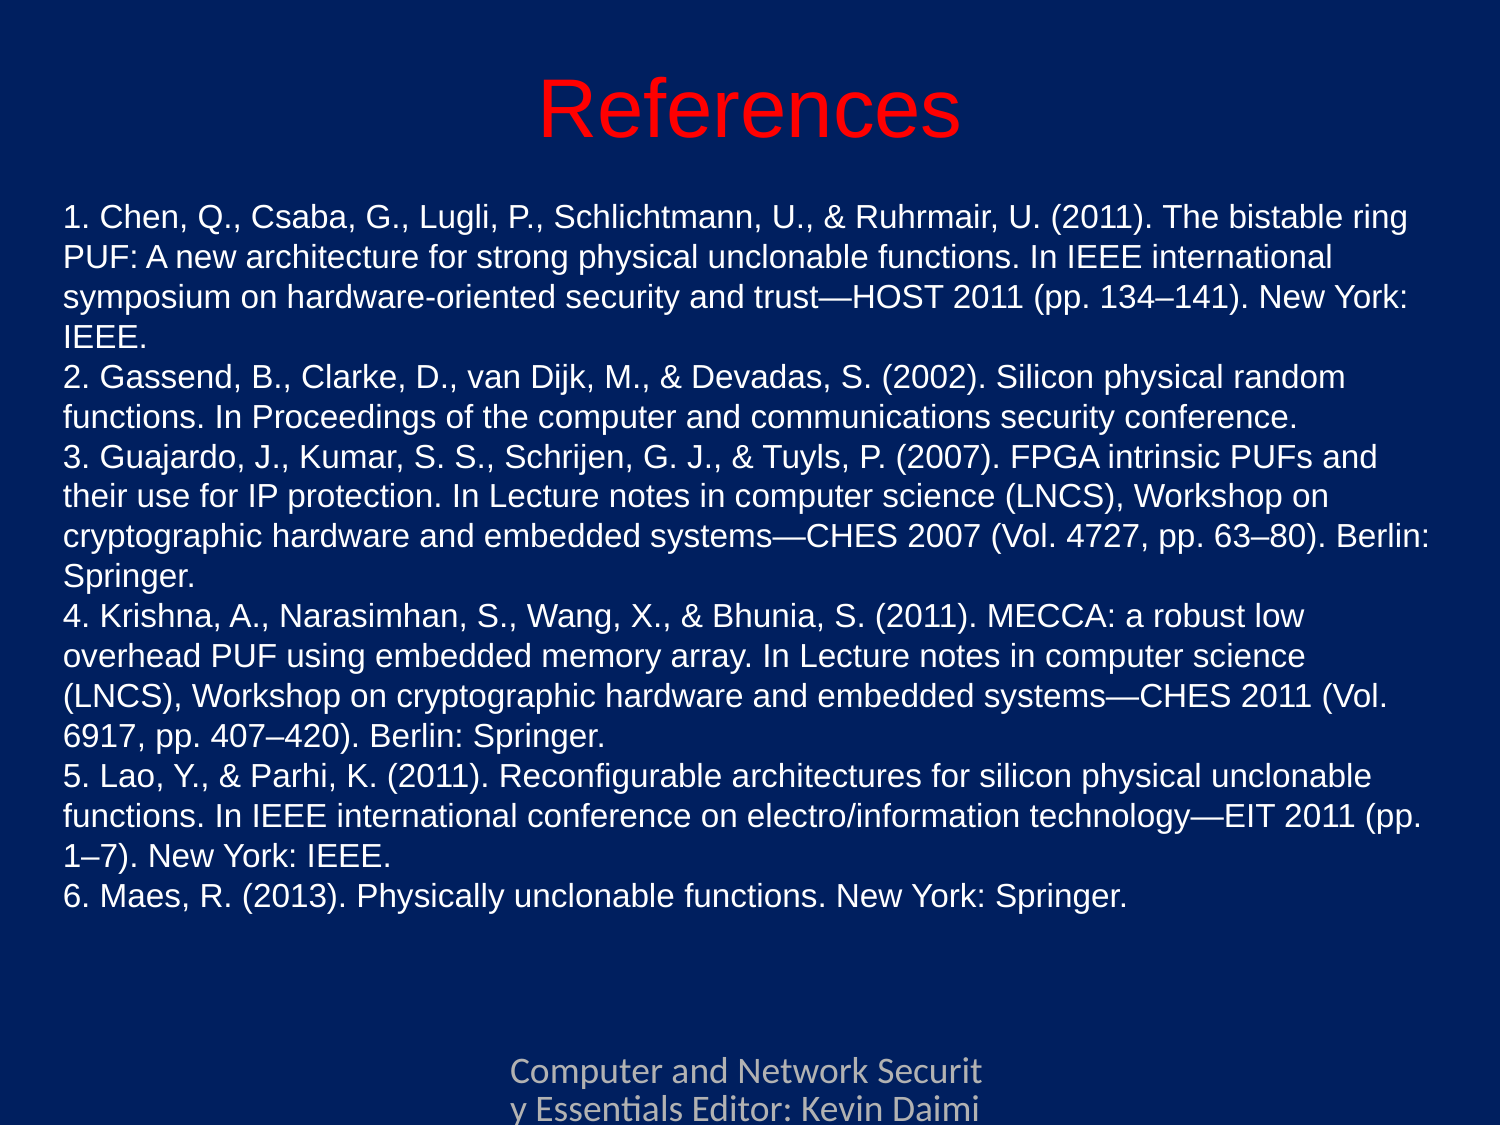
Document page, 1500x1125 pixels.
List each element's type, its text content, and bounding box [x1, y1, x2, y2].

footer Computer and Network Security Essentials Editor: Kevin Daimi Associate Editors: Guillermo Francia, Levent Ertaul, Luis H. Encinas, Eman El-Sheikh Published by Springer [510, 1046, 990, 1103]
title References [44, 53, 1456, 155]
list 1. Chen, Q., Csaba, G., Lugli, P., Schlichtmann, U., & Ruhrmair, U. (2011). The bistable ring PUF: A new architecture for strong physical unclonable functions. In IEEE international symposium on hardware-oriented security and trust—HOST 2011 (pp. 134–141). New York: IEEE. 2. Gassend, B., Clarke, D., van Dijk, M., & Devadas, S. (2002). Silicon physical random functions. In Proceedings of the computer and communications security conference. 3. Guajardo, J., Kumar, S. S., Schrijen, G. J., & Tuyls, P. (2007). FPGA intrinsic PUFs and their use for IP protection. In Lecture notes in computer science (LNCS), Workshop on cryptographic hardware and embedded systems—CHES 2007 (Vol. 4727, pp. 63–80). Berlin: Springer. 4. Krishna, A., Narasimhan, S., Wang, X., & Bhunia, S. (2011). MECCA: a robust low overhead PUF using embedded memory array. In Lecture notes in computer science (LNCS), Workshop on cryptographic hardware and embedded systems—CHES 2011 (Vol. 6917, pp. 407–420). Berlin: Springer. 5. Lao, Y., & Parhi, K. (2011). Reconfigurable architectures for silicon physical unclonable functions. In IEEE international conference on electro/information technology—EIT 2011 (pp. 1–7). New York: IEEE. 6. Maes, R. (2013). Physically unclonable functions. New York: Springer. [62, 195, 1437, 923]
